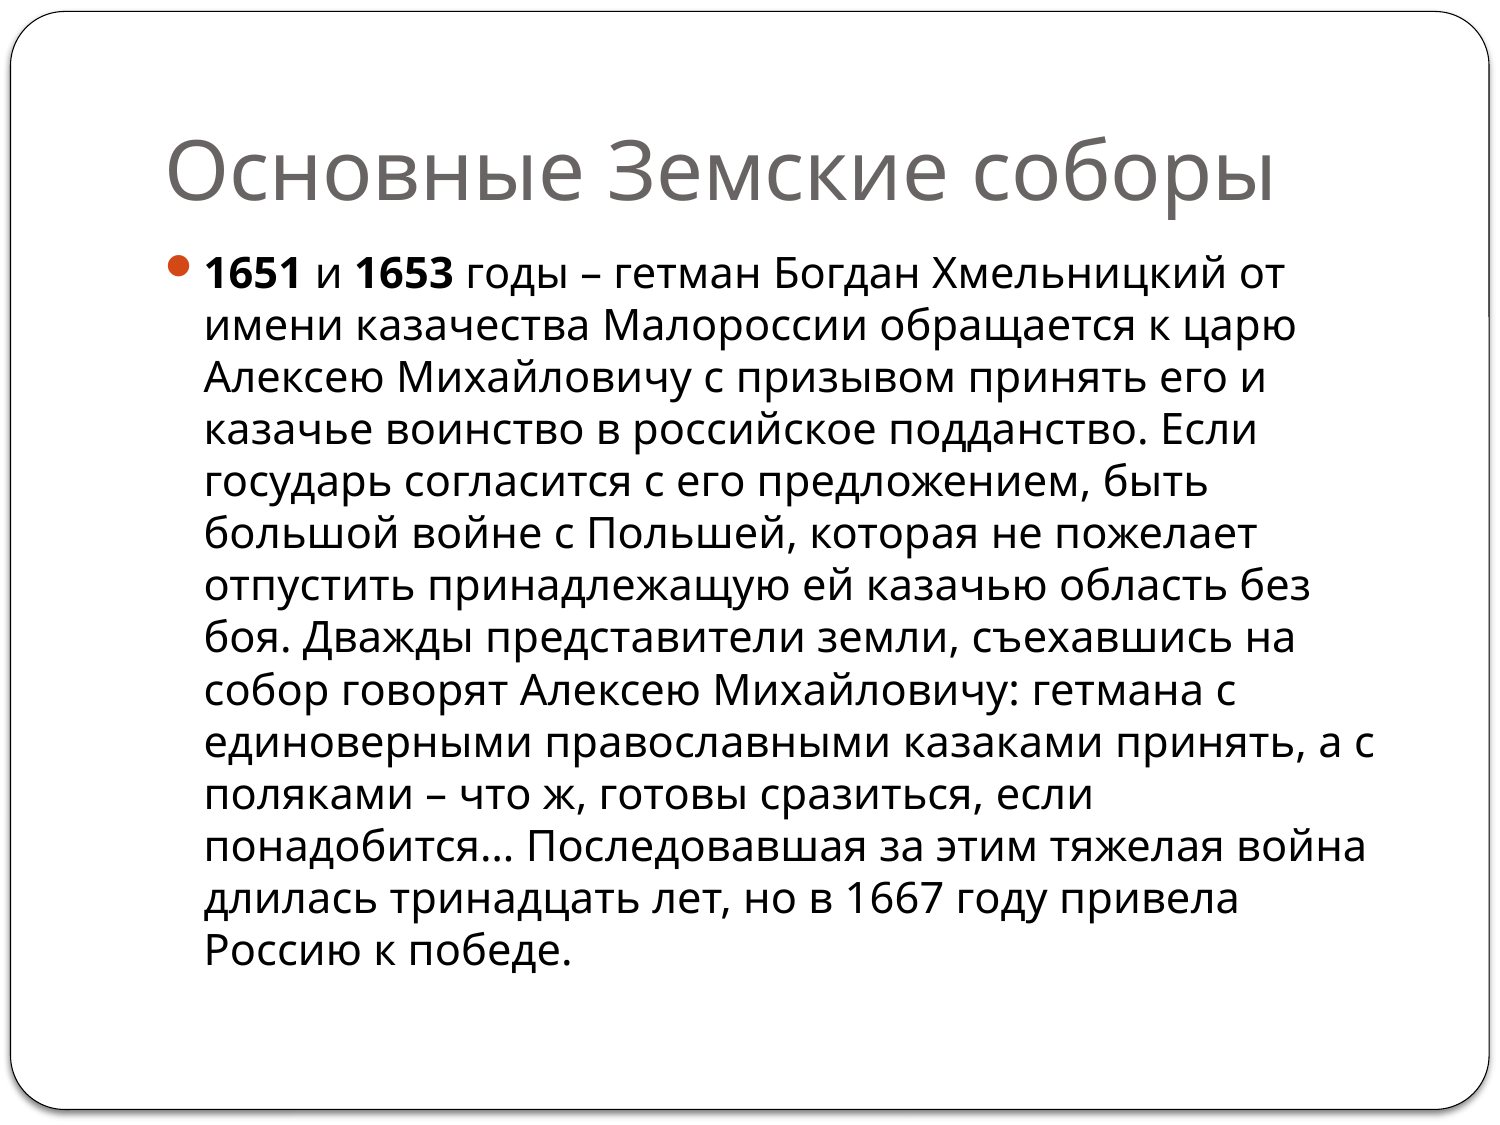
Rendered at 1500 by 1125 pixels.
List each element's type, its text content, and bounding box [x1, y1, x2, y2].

title Основные Земские соборы [150, 45, 1425, 233]
list 1651 и 1653 годы – гетман Богдан Хмельницкий от имени казачества Малороссии обращается к царю Алексею Михайловичу с призывом принять его и казачье воинство в российское подданство. Если государь согласится с его предложением, быть большой войне с Польшей, которая не пожелает отпустить принадлежащую ей казачью область без боя. Дважды представители земли, съехавшись на собор говорят Алексею Михайловичу: гетмана с единоверными православными казаками принять, а с поляками – что ж, готовы сразиться, если понадобится… Последовавшая за этим тяжелая война длилась тринадцать лет, но в 1667 году привела Россию к победе. [150, 237, 1425, 988]
